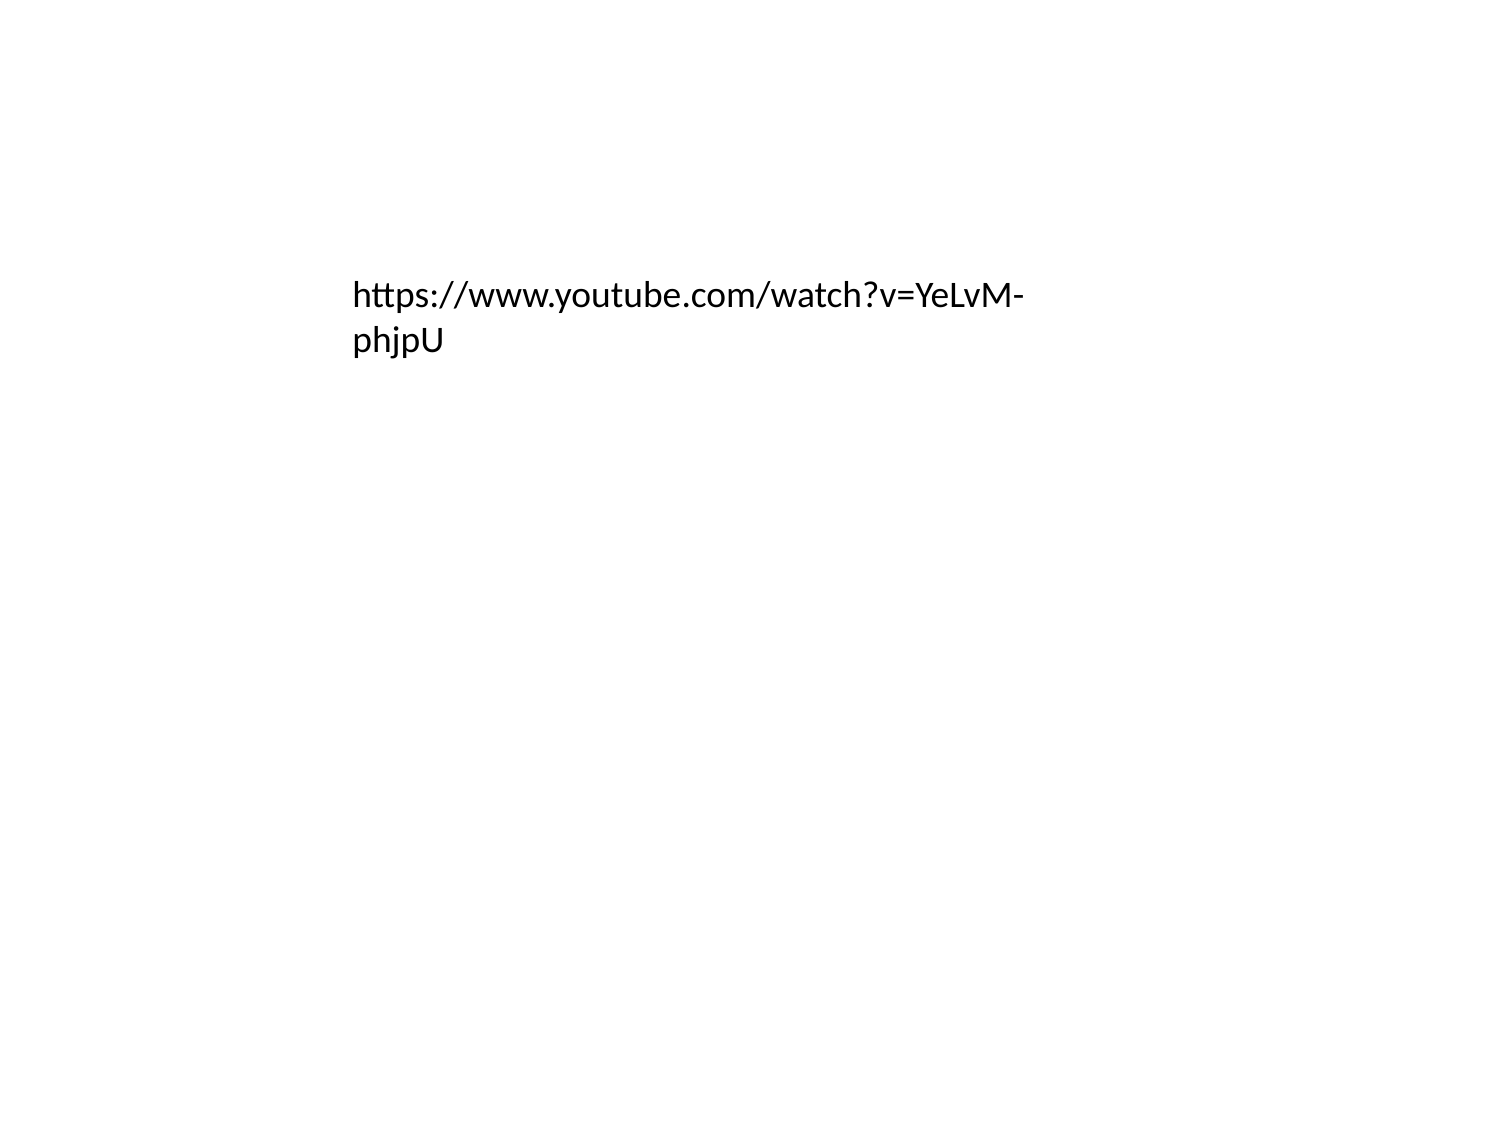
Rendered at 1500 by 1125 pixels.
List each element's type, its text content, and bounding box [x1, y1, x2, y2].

text_box https://www.youtube.com/watch?v=YeLvM-phjpU [337, 262, 1088, 368]
